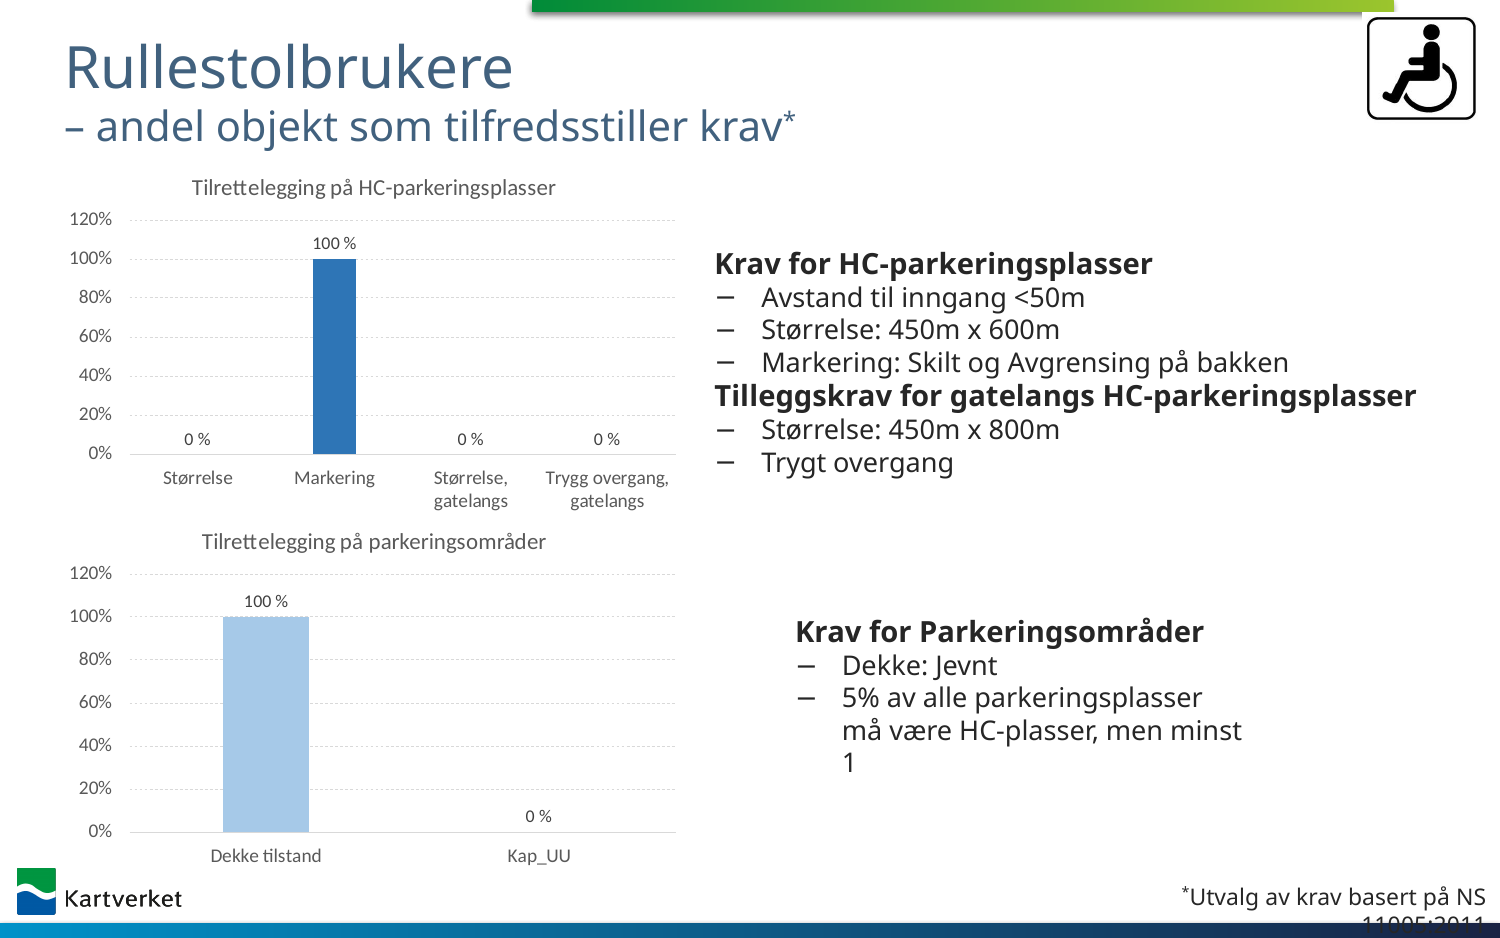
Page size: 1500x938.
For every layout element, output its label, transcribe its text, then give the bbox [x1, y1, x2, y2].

picture [62, 166, 687, 519]
text_box Krav for Parkeringsområder Dekke: Jevnt 5% av alle parkeringsplasser må være HC-plasser, men minst 1 [780, 605, 1261, 786]
text_box *Utvalg av krav basert på NS 11005:2011 [1068, 873, 1500, 938]
picture [1362, 12, 1481, 126]
picture [62, 520, 687, 874]
text_box Rullestolbrukere – andel objekt som tilfredsstiller krav* [49, 25, 1431, 158]
text_box Krav for HC-parkeringsplasser Avstand til inngang <50m Størrelse: 450m x 600m Markering: Skilt og Avgrensing på bakken Tilleggskrav for gatelangs HC-parkeringsplasser Størrelse: 450m x 800m Trygt overgang [699, 237, 1433, 485]
